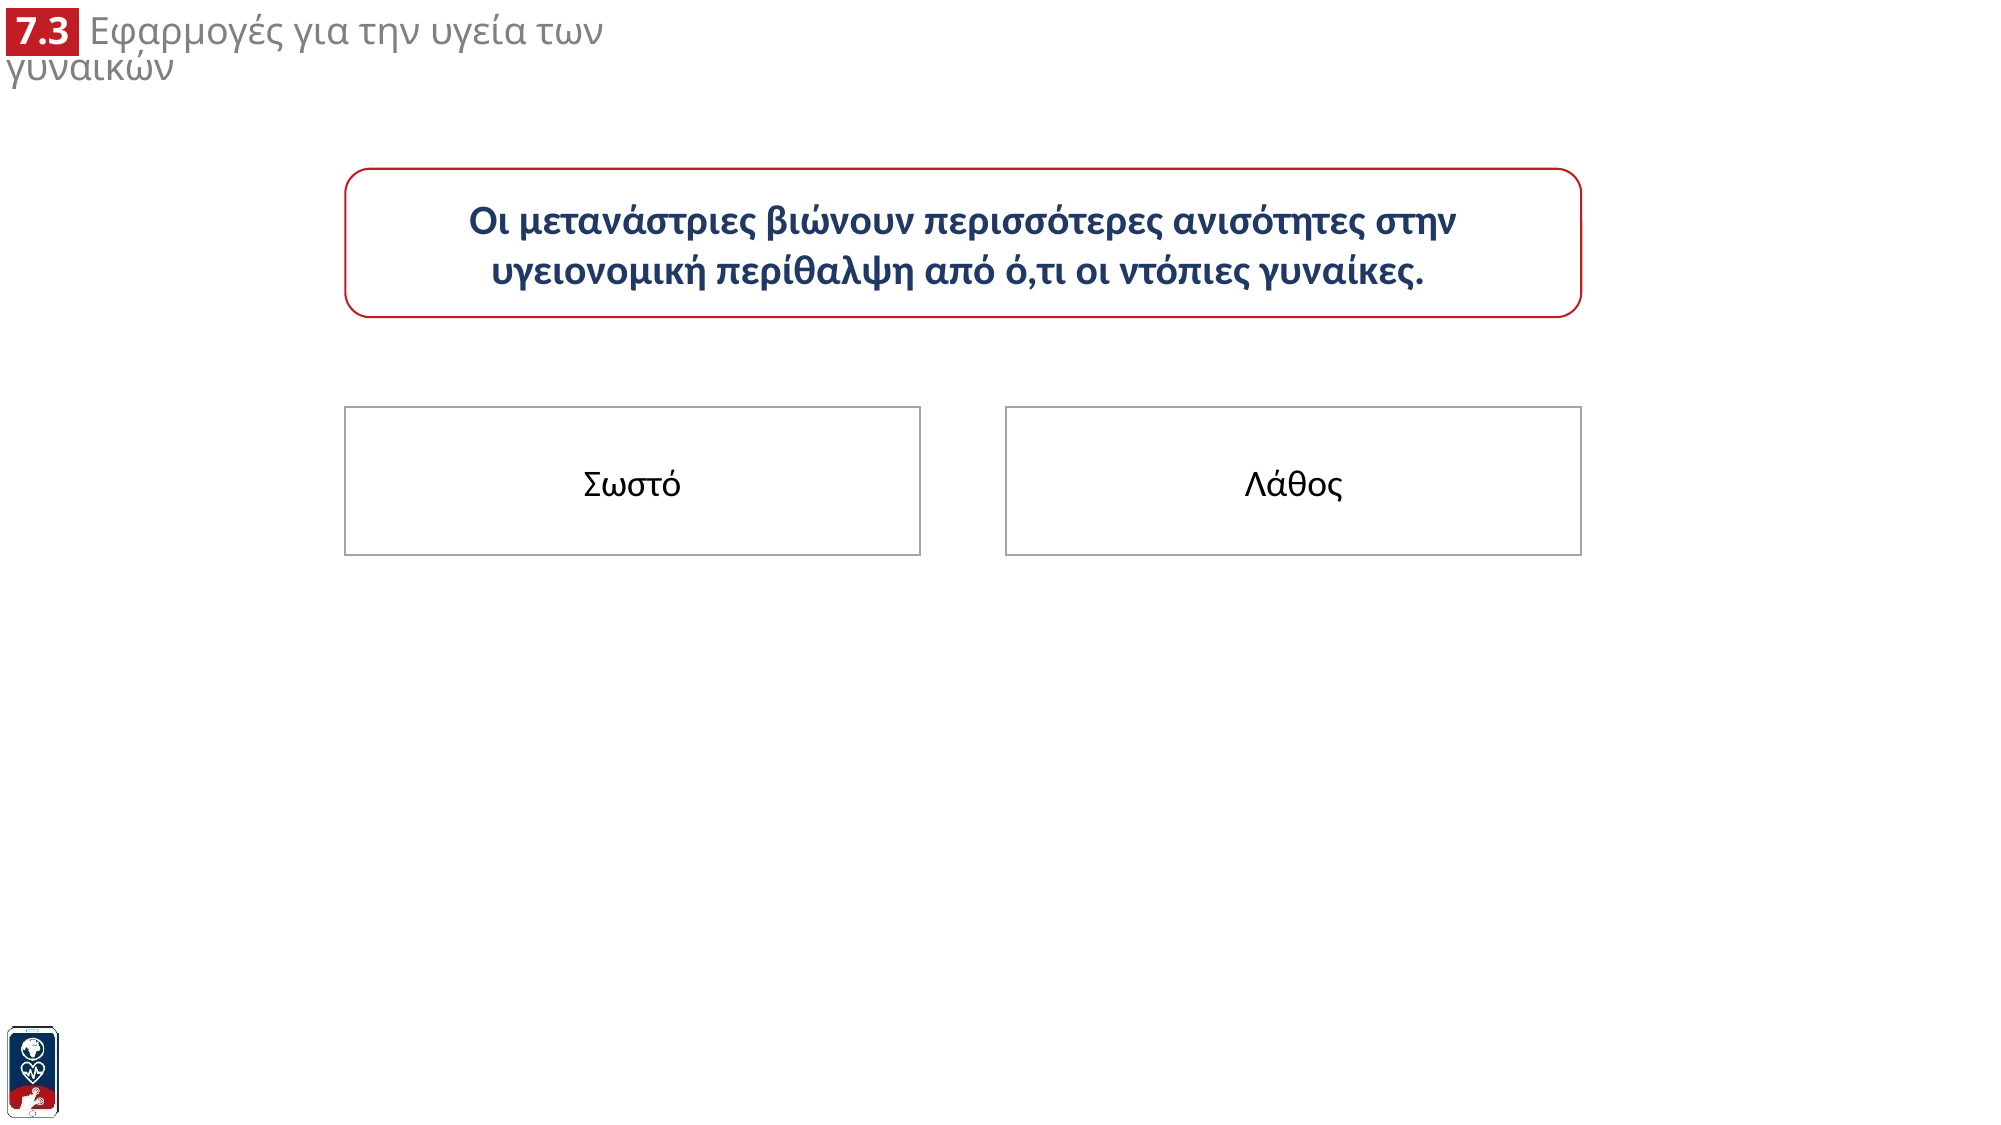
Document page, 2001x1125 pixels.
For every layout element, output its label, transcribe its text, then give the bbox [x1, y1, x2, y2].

text_box Οι μετανάστριες βιώνουν περισσότερες ανισότητες στην υγειονομική περίθαλψη από ό,τι οι ντόπιες γυναίκες. [344, 167, 1583, 319]
text_box Σωστό [344, 406, 921, 556]
text_box Λάθος [1005, 406, 1582, 556]
picture [7, 1026, 59, 1118]
